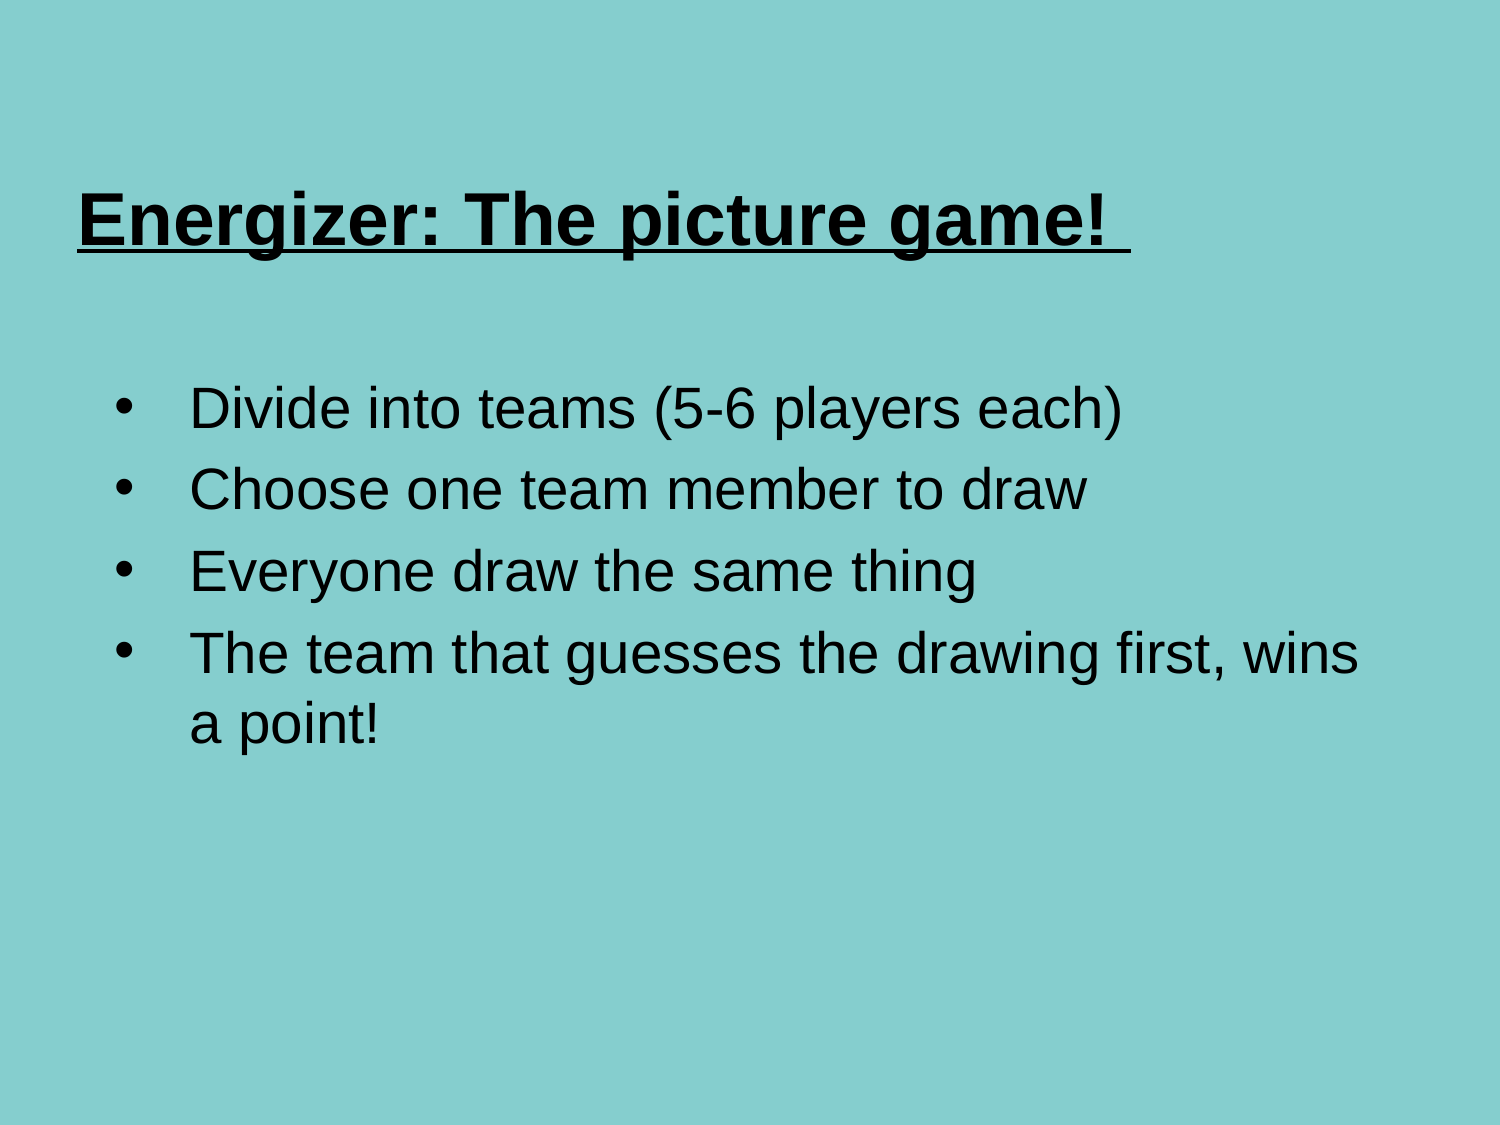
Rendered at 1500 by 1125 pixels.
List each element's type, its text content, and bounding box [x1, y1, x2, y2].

text_box Divide into teams (5-6 players each) Choose one team member to draw Everyone draw the same thing The team that guesses the drawing first, wins a point! [99, 362, 1388, 763]
title Energizer: The picture game! [62, 162, 1425, 363]
